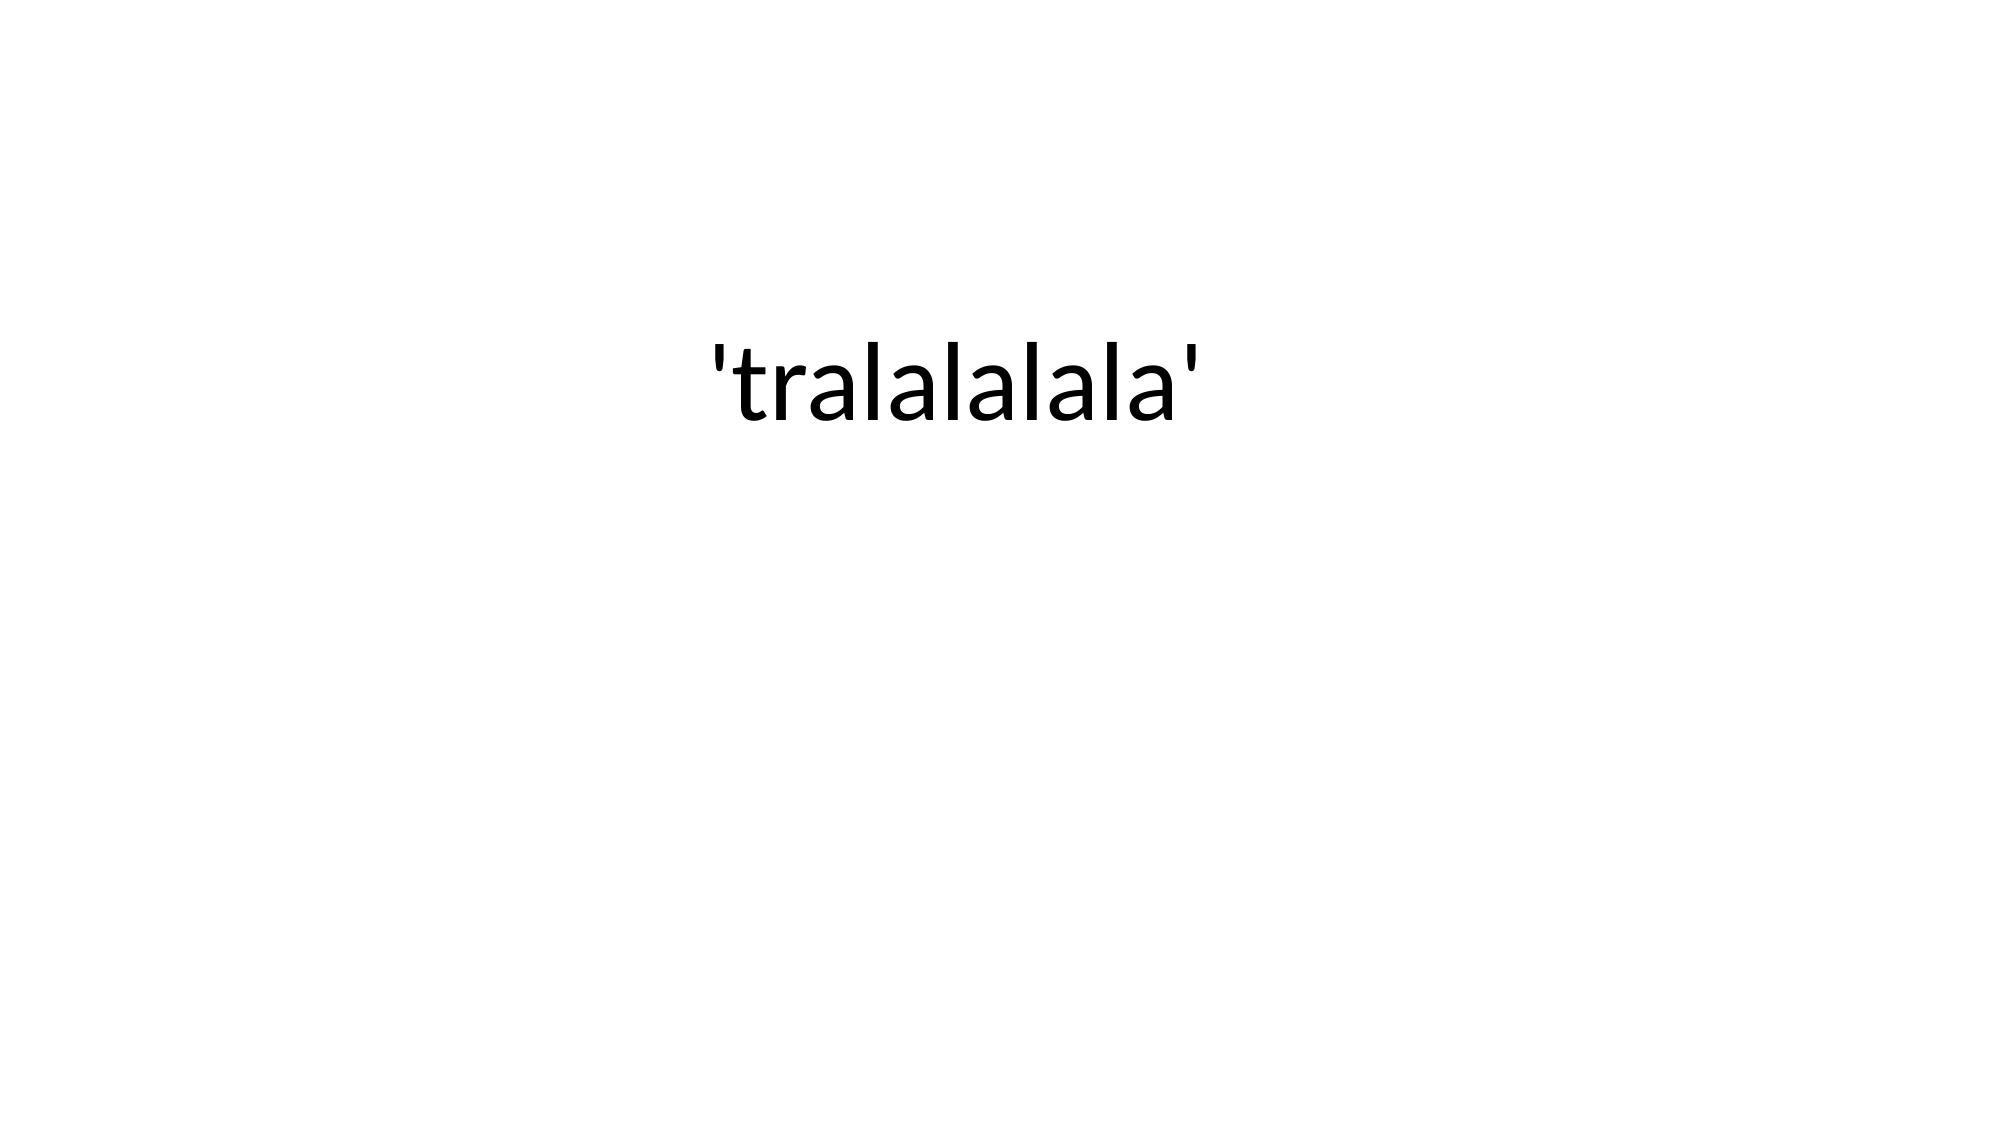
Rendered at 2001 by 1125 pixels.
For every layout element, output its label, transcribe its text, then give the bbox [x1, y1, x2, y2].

text_box 'tralalalala' [692, 300, 1949, 450]
